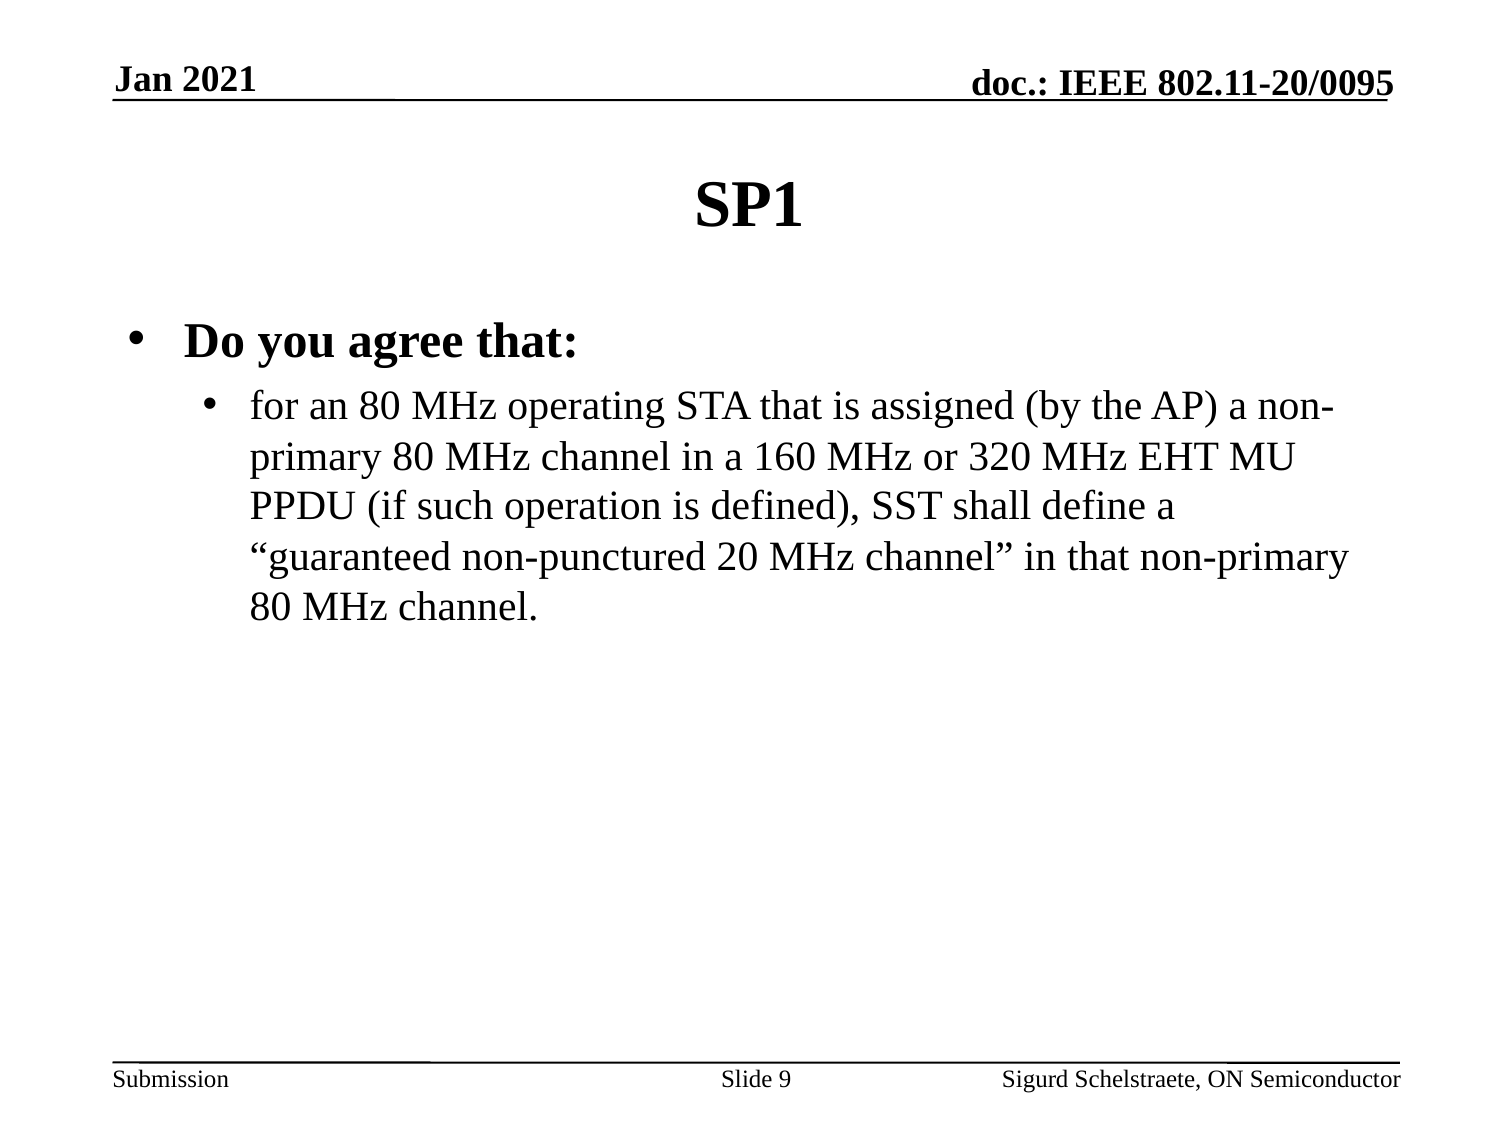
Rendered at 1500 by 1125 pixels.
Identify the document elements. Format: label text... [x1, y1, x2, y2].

title SP1 [112, 112, 1388, 288]
list Do you agree that: for an 80 MHz operating STA that is assigned (by the AP) a non-primary 80 MHz channel in a 160 MHz or 320 MHz EHT MU PPDU (if such operation is defined), SST shall define a “guaranteed non-punctured 20 MHz channel” in that non-primary 80 MHz channel. [112, 299, 1388, 1038]
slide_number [114, 54, 423, 100]
slide_number Slide 9 [712, 1061, 800, 1123]
footer Sigurd Schelstraete, ON Semiconductor [902, 1061, 1402, 1093]
